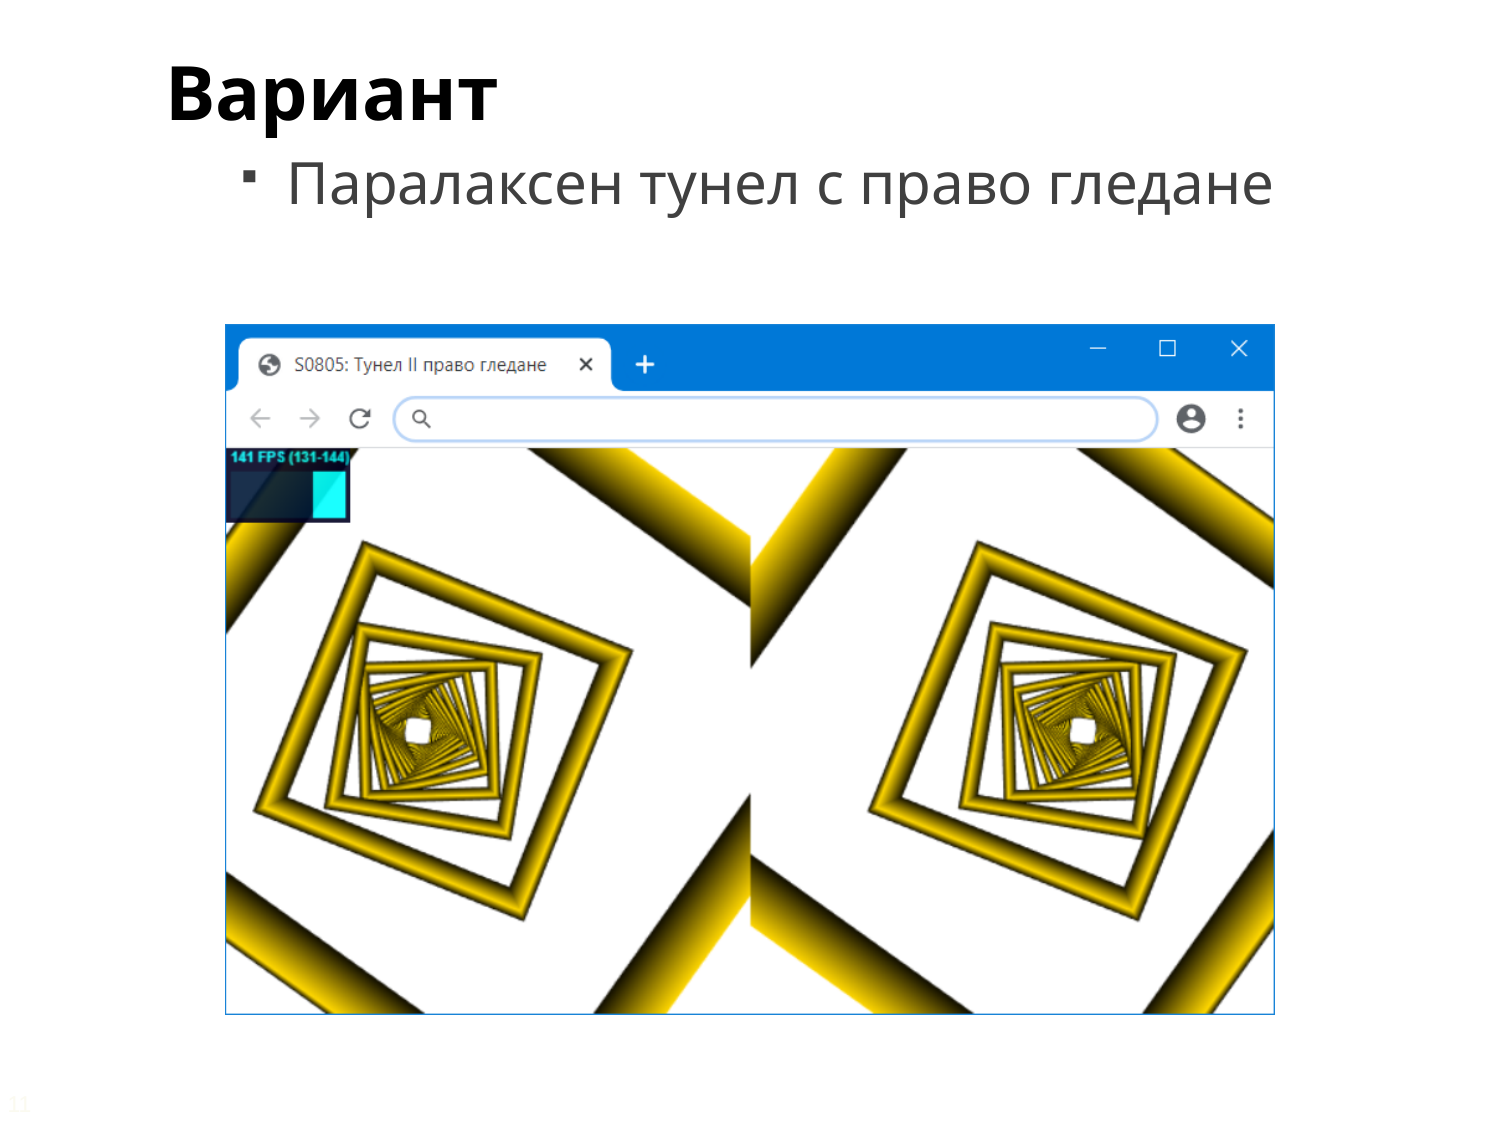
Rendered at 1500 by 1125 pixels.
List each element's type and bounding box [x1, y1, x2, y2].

picture [224, 324, 1276, 1016]
